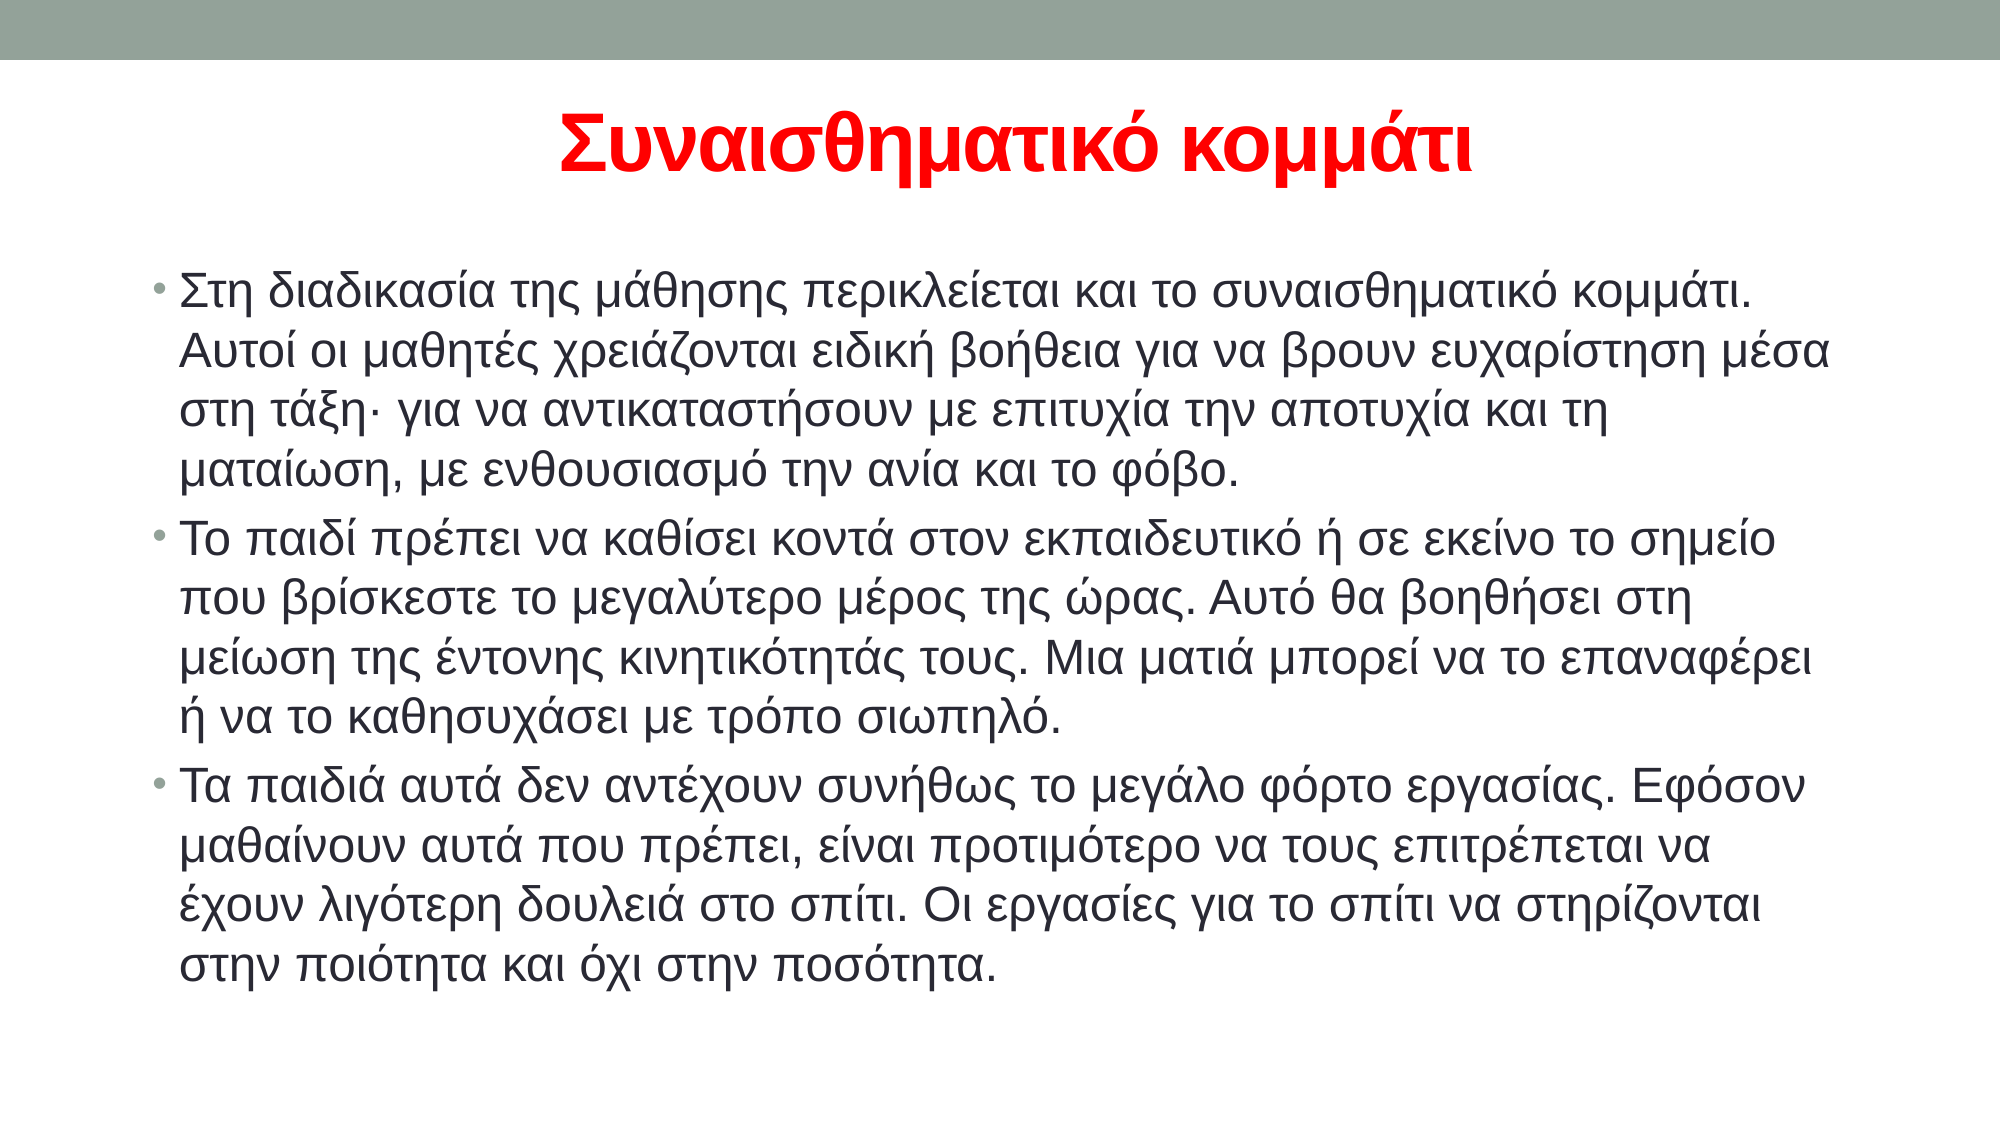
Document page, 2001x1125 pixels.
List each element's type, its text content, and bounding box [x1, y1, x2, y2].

title Συναισθηματικό κομμάτι [172, 59, 1863, 217]
list Στη διαδικασία της μάθησης περικλείεται και το συναισθηματικό κομμάτι. Αυτοί οι μαθητές χρειάζονται ειδική βοήθεια για να βρουν ευχαρίστηση μέσα στη τάξη· για να αντικαταστήσουν με επιτυχία την αποτυχία και τη ματαίωση, με ενθουσιασμό την ανία και το φόβο. Το παιδί πρέπει να καθίσει κοντά στον εκπαιδευτικό ή σε εκείνο το σημείο που βρίσκεστε το μεγαλύτερο μέρος της ώρας. Αυτό θα βοηθήσει στη μείωση της έντονης κινητικότητάς τους. Μια ματιά μπορεί να το επαναφέρει ή να το καθησυχάσει με τρόπο σιωπηλό. Τα παιδιά αυτά δεν αντέχουν συνήθως το μεγάλο φόρτο εργασίας. Εφόσον μαθαίνουν αυτά που πρέπει, είναι προτιμότερο να τους επιτρέπεται να έχουν λιγότερη δουλειά στο σπίτι. Οι εργασίες για το σπίτι να στηρίζονται στην ποιότητα και όχι στην ποσότητα. [137, 250, 1863, 1014]
